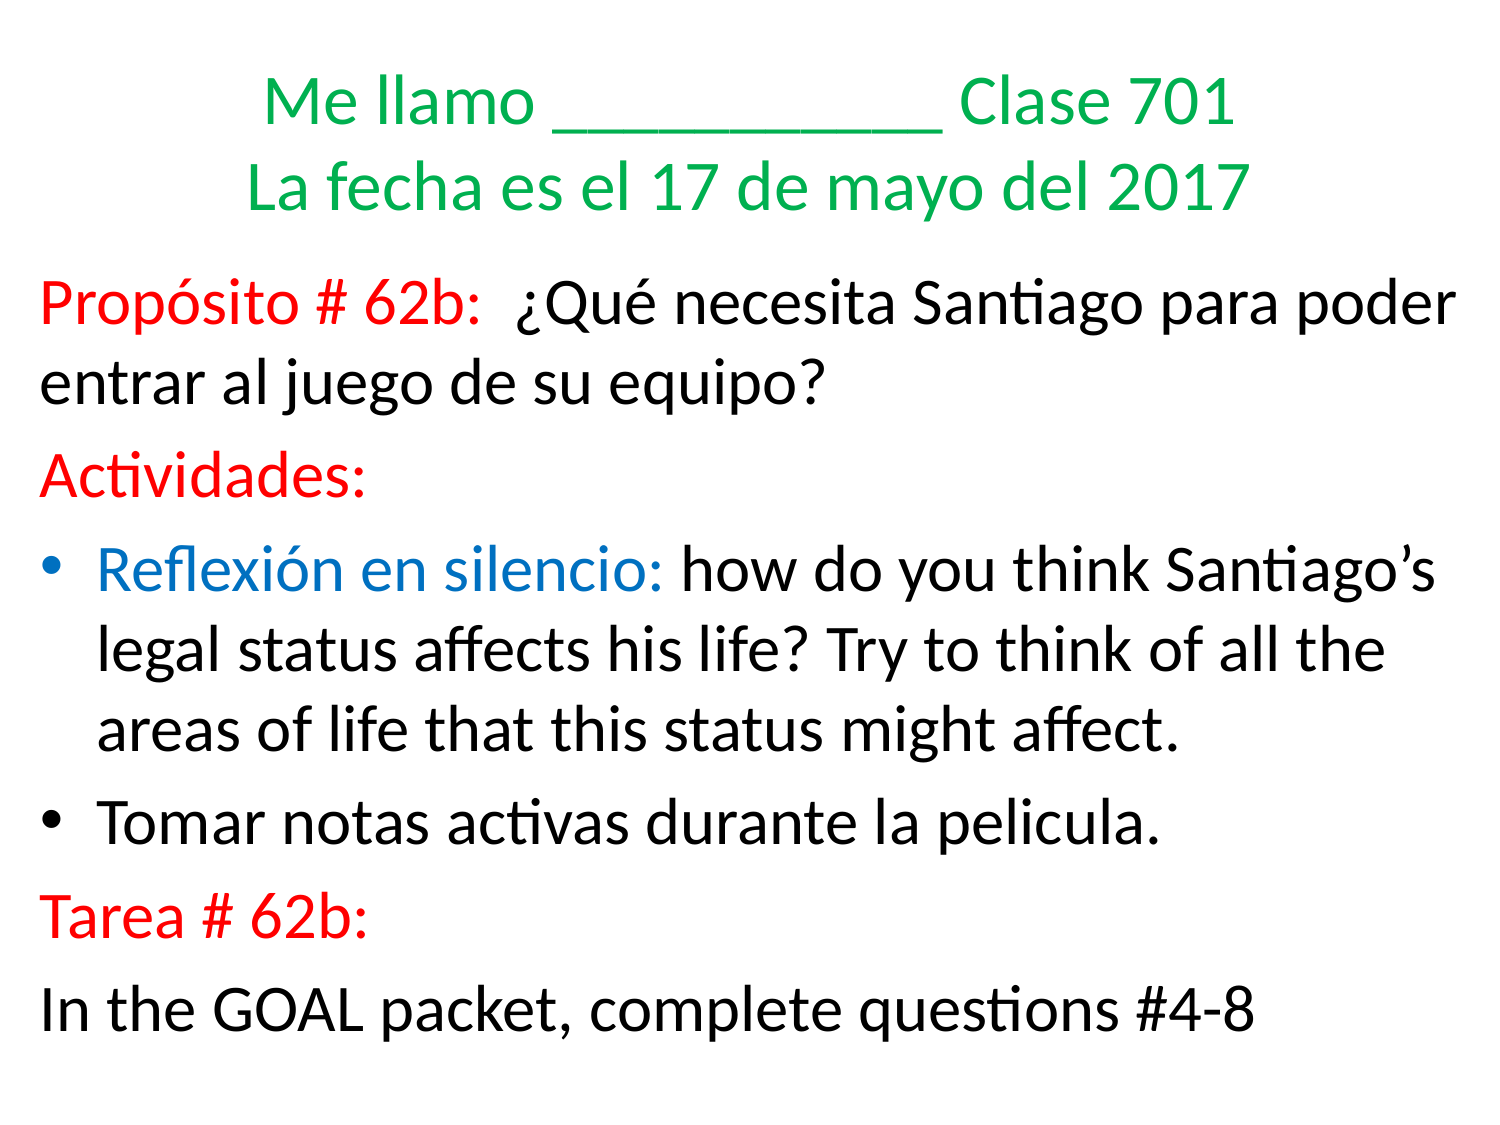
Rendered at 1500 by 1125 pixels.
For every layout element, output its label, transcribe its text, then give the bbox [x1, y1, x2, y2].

title Me llamo ___________ Clase 701 La fecha es el 17 de mayo del 2017 [37, 45, 1463, 233]
list Propósito # 62b: ¿Qué necesita Santiago para poder entrar al juego de su equipo? Actividades: Reflexión en silencio: how do you think Santiago’s legal status affects his life? Try to think of all the areas of life that this status might affect. Tomar notas activas durante la pelicula. Tarea # 62b: In the GOAL packet, complete questions #4-8 [24, 249, 1500, 1088]
